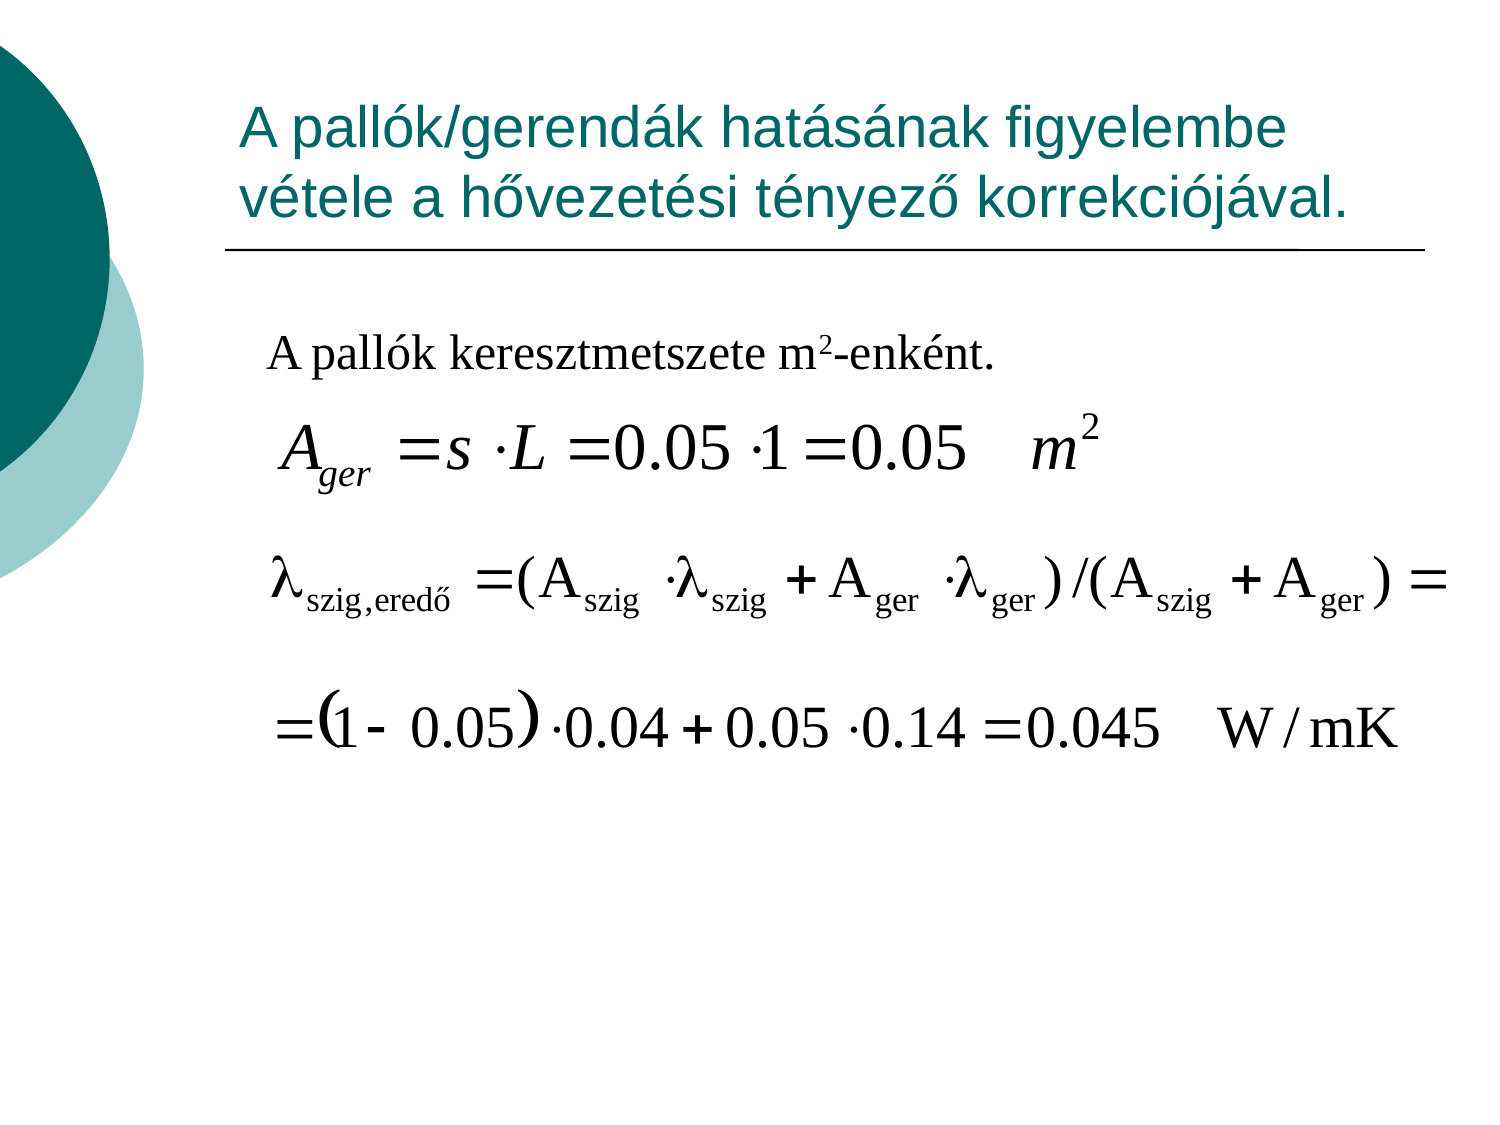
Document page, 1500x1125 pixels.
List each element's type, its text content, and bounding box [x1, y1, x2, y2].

title A pallók/gerendák hatásának figyelembe vétele a hővezetési tényező korrekciójával. [224, 49, 1425, 237]
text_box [262, 687, 1413, 773]
text_box A pallók keresztmetszete m2-enként. [251, 312, 1011, 388]
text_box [262, 537, 1451, 632]
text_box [265, 396, 1115, 509]
